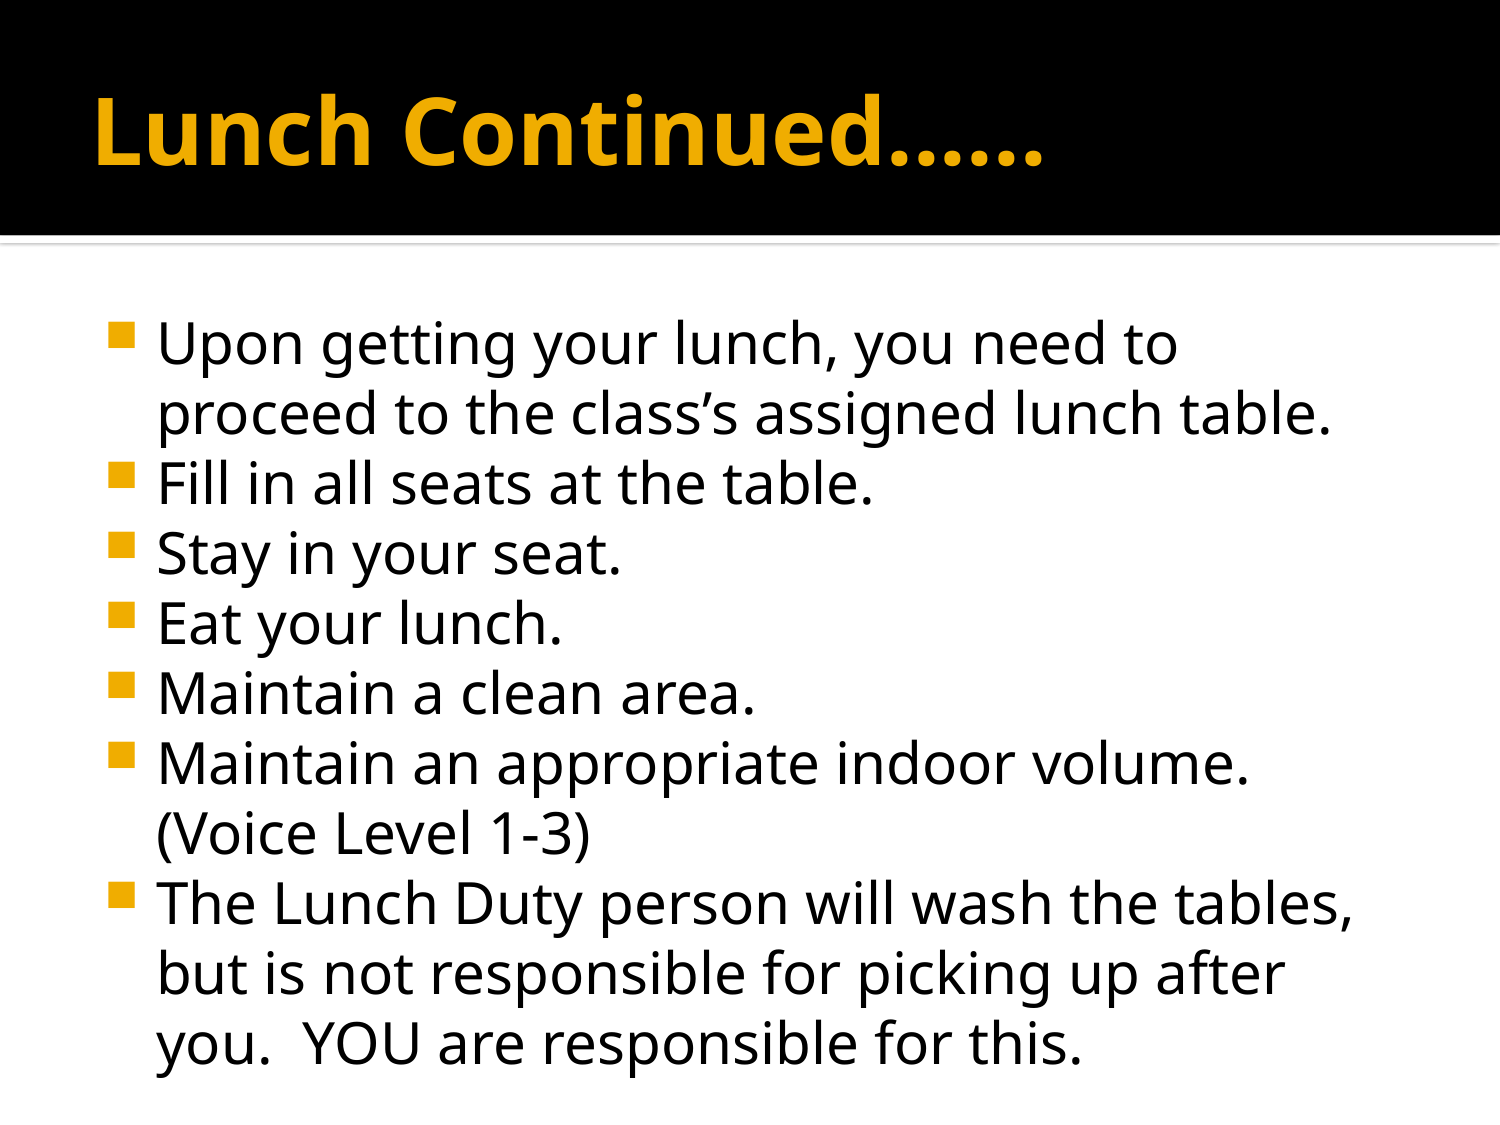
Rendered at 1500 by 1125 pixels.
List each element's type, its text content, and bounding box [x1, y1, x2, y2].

title Lunch Continued...... [75, 25, 1425, 231]
list Upon getting your lunch, you need to proceed to the class’s assigned lunch table. Fill in all seats at the table. Stay in your seat. Eat your lunch. Maintain a clean area. Maintain an appropriate indoor volume. (Voice Level 1-3) The Lunch Duty person will wash the tables, but is not responsible for picking up after you. YOU are responsible for this. [75, 291, 1425, 1050]
